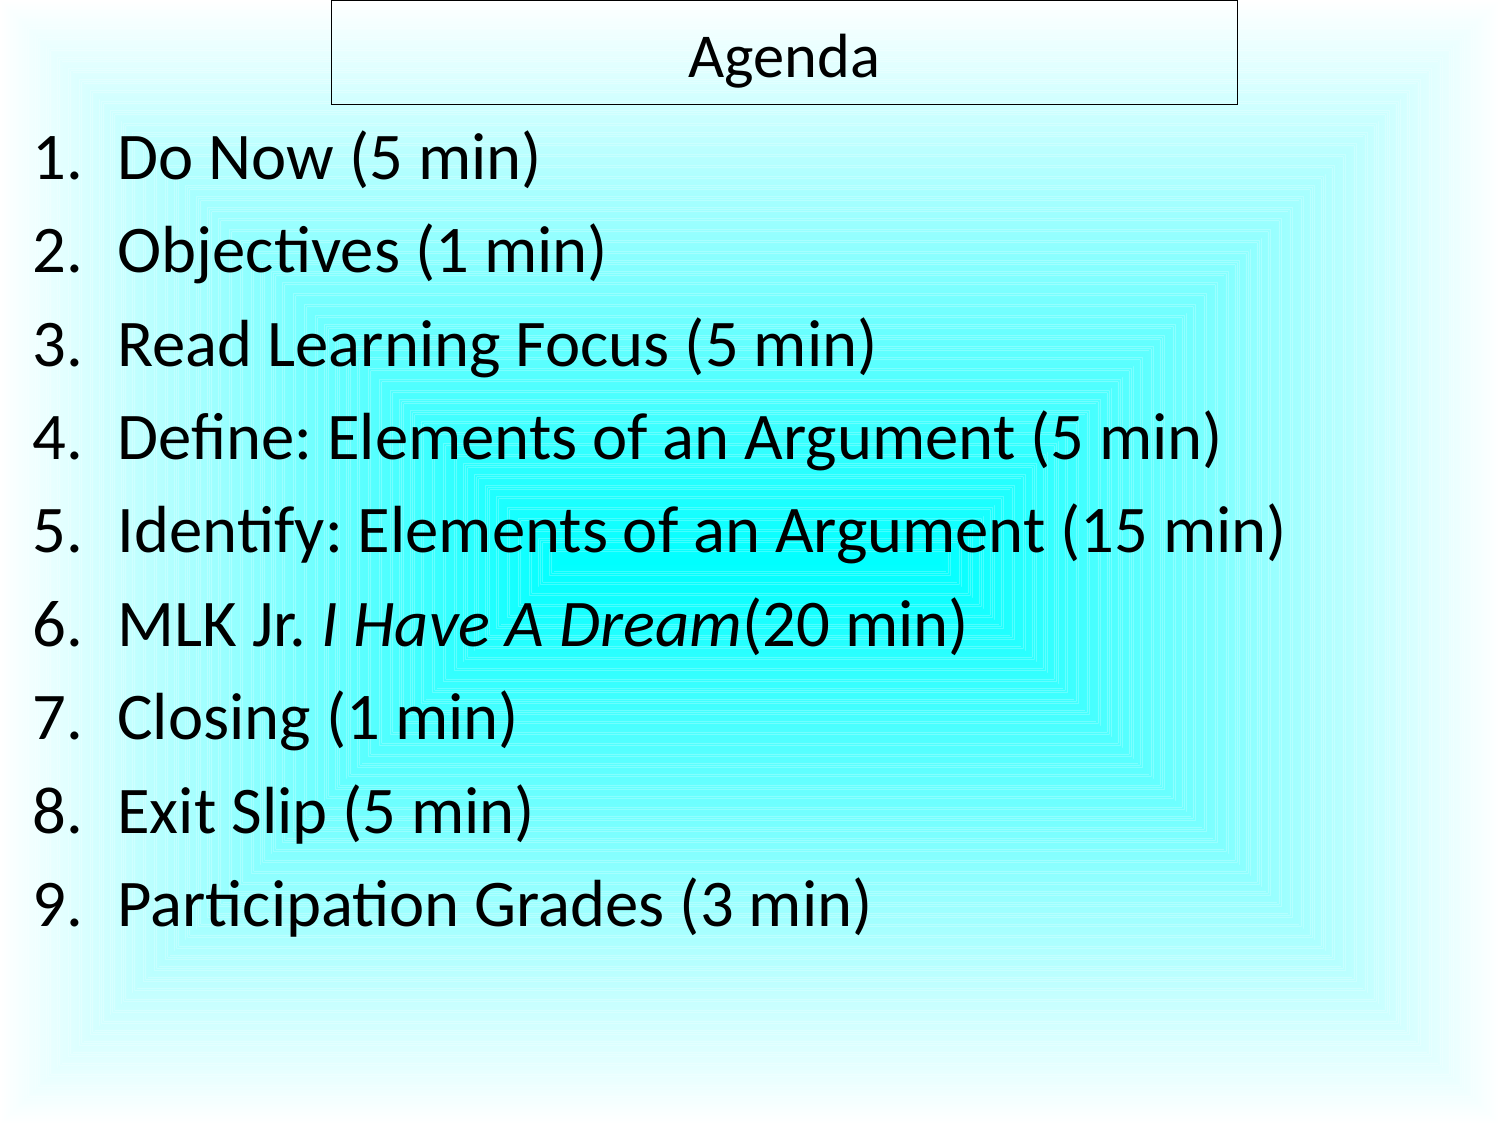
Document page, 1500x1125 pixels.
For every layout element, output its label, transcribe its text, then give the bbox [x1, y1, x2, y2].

list Do Now (5 min) Objectives (1 min) Read Learning Focus (5 min) Define: Elements of an Argument (5 min) Identify: Elements of an Argument (15 min) MLK Jr. I Have A Dream(20 min) Closing (1 min) Exit Slip (5 min) Participation Grades (3 min) [0, 104, 1500, 1125]
text_box Agenda [331, 0, 1238, 105]
